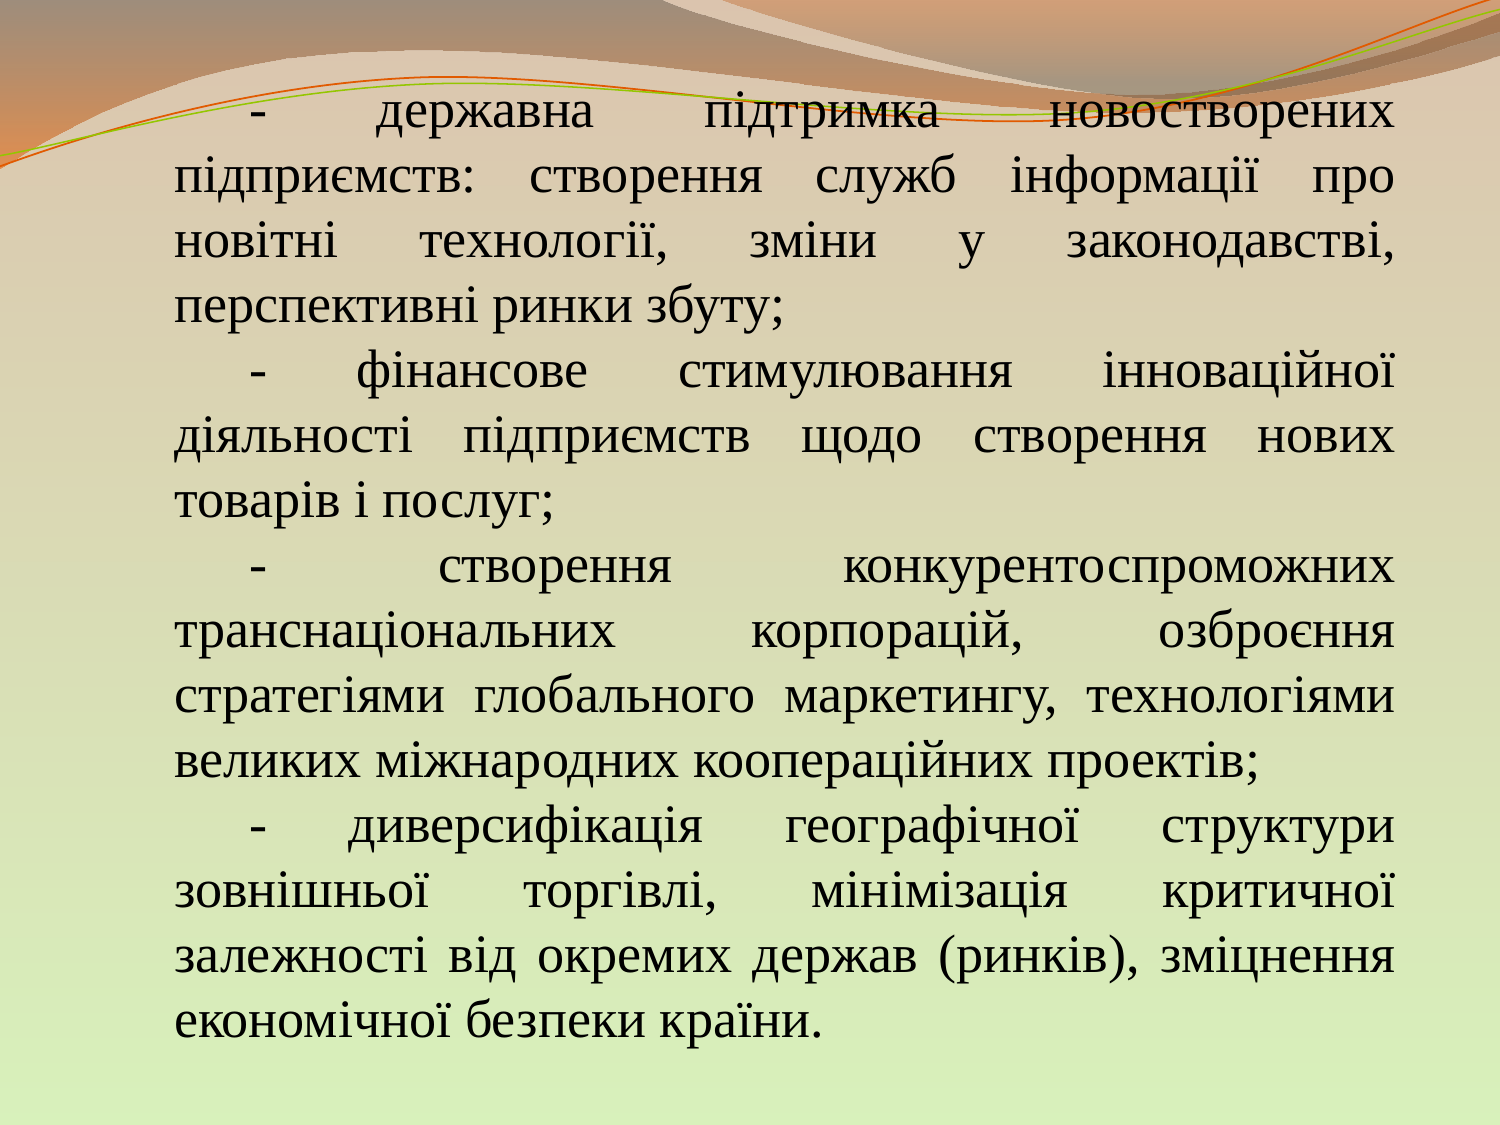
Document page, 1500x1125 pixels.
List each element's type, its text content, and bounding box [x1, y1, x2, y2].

text_box - державна підтримка новостворених підприємств: створення служб інформації про новітні технології, зміни у законодавстві, перспективні ринки збуту; - фінансове стимулювання інноваційної діяльності підприємств щодо створення нових товарів і послуг; - створення конкурентоспроможних транснаціональних корпорацій, озброєння стратегіями глобального маркетингу, технологіями великих міжнародних коопераційних проектів; - диверсифікація географічної структури зовнішньої торгівлі, мінімізація критичної залежності від окремих держав (ринків), зміцнення економічної безпеки країни. [159, 66, 1412, 1056]
